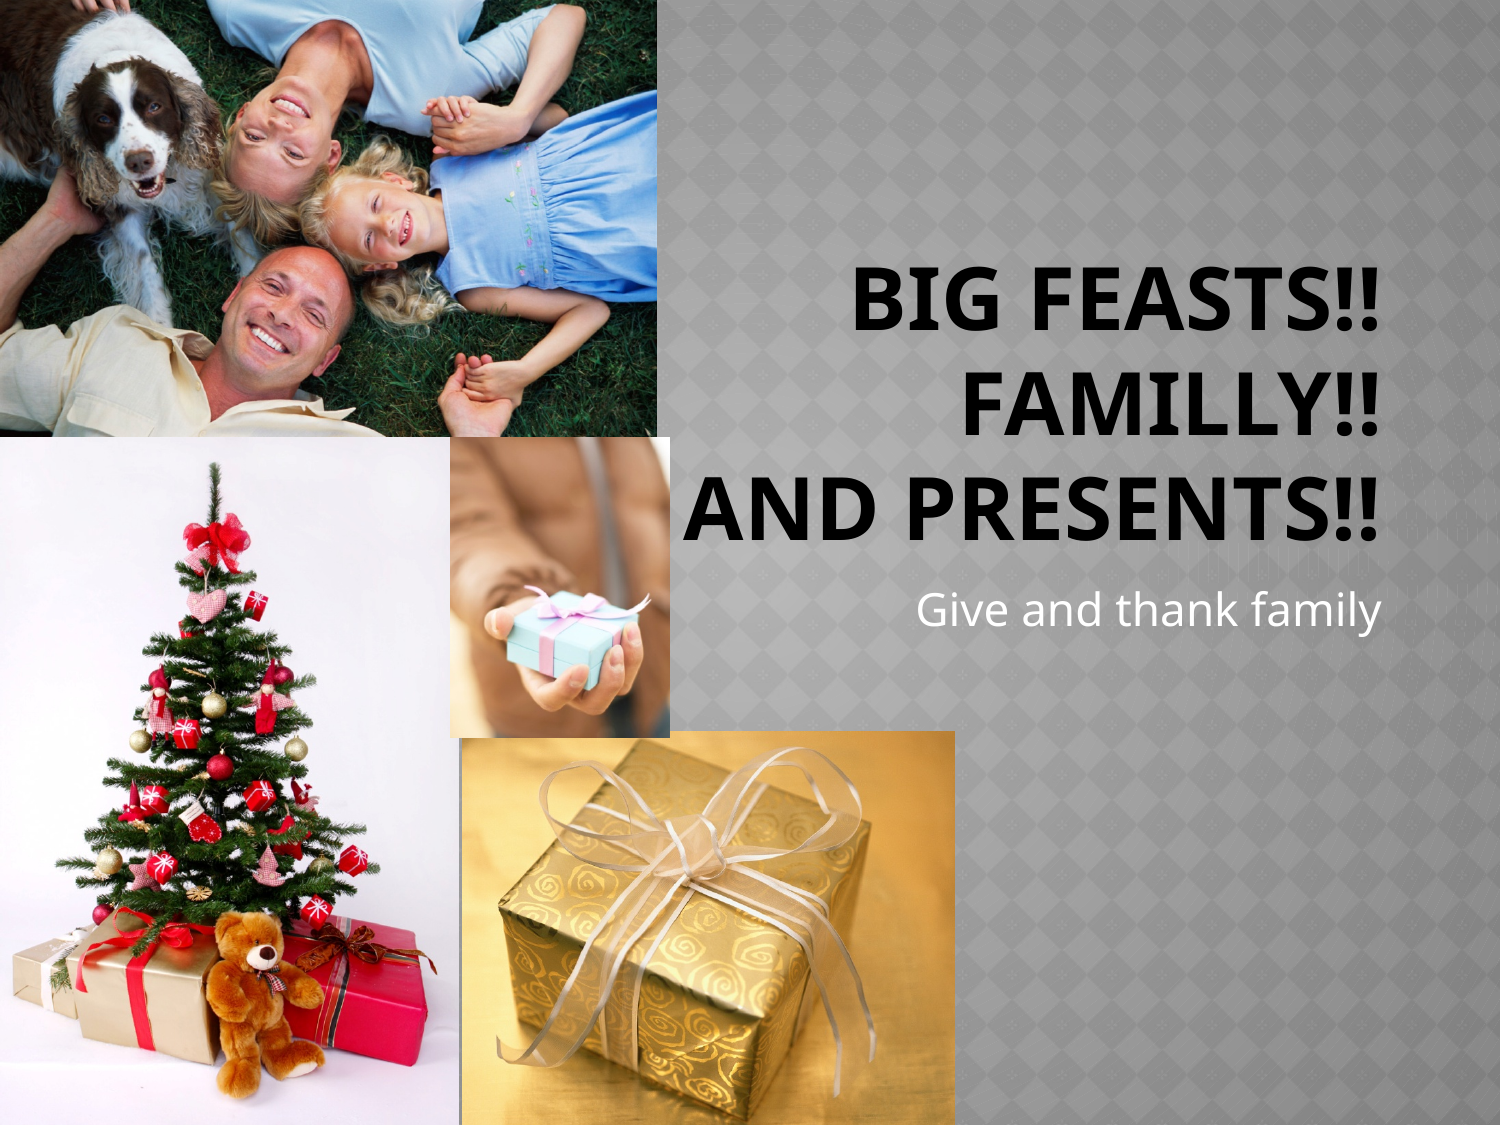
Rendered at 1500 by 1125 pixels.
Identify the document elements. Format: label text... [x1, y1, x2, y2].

picture [462, 731, 955, 1125]
subtitle Give and thank family [676, 580, 1390, 762]
title Big feasts!! Familly!! And presents!! [661, 87, 1390, 558]
picture [0, 0, 671, 1125]
